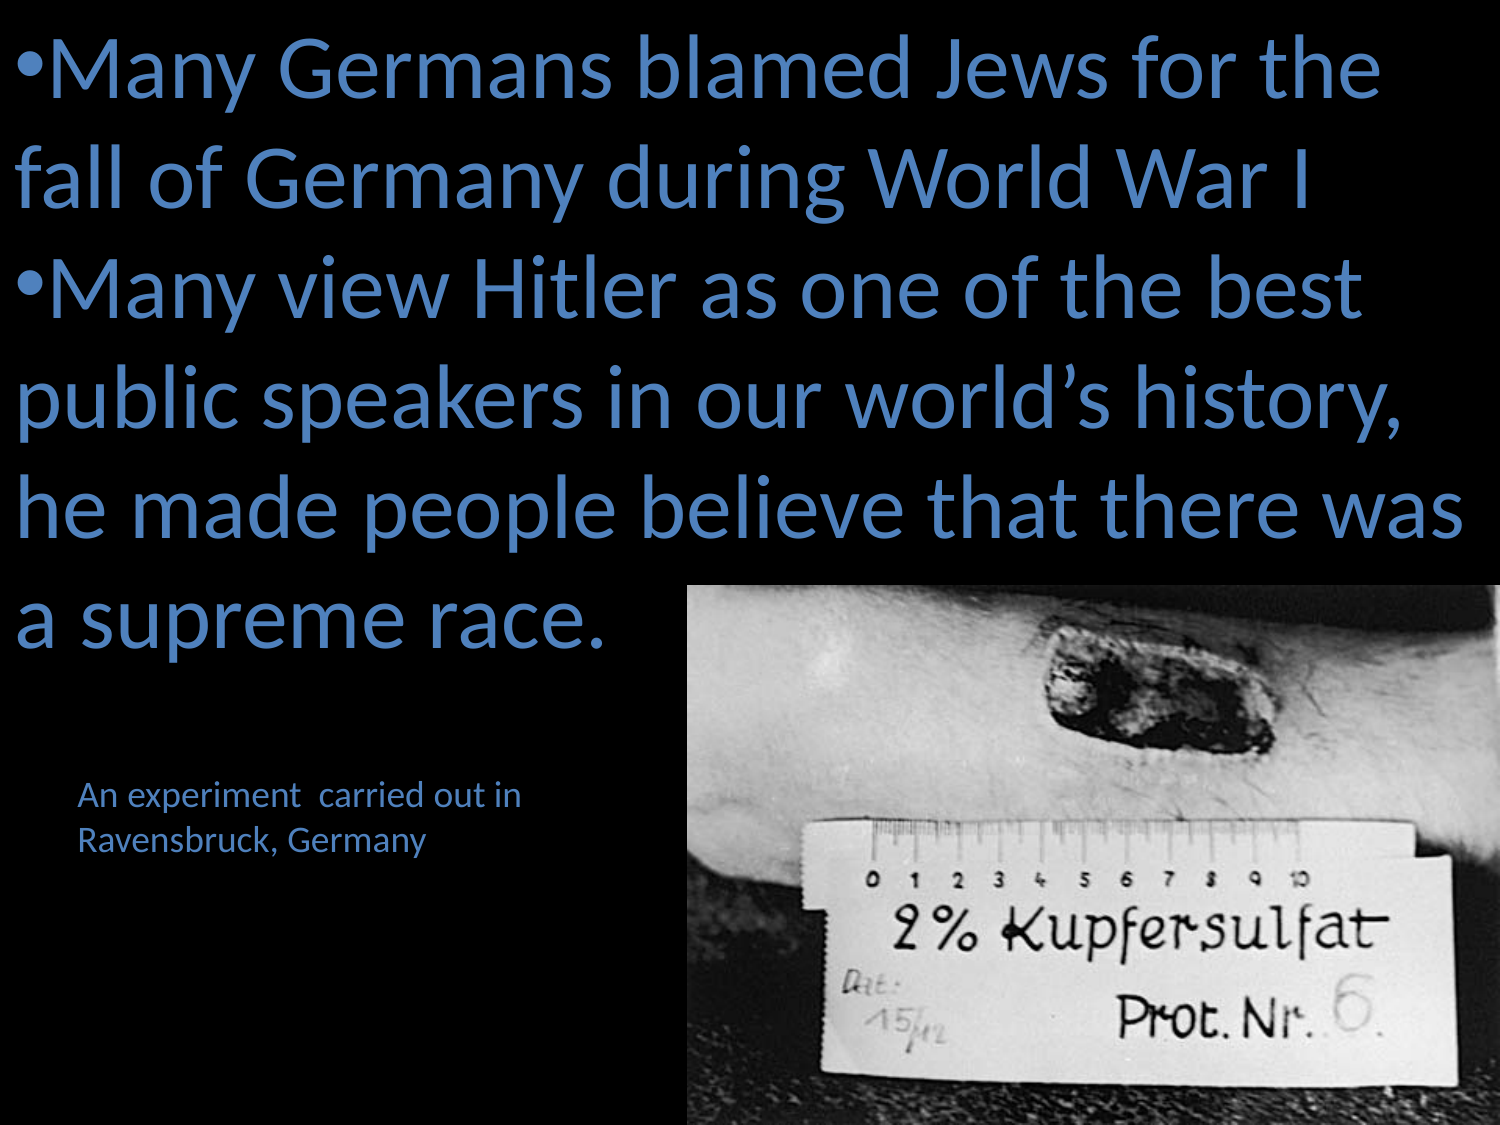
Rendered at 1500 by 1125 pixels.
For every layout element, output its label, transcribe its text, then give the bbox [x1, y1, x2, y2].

text_box An experiment carried out in Ravensbruck, Germany [62, 762, 638, 868]
picture [687, 585, 1500, 1125]
text_box Many Germans blamed Jews for the fall of Germany during World War I Many view Hitler as one of the best public speakers in our world’s history, he made people believe that there was a supreme race. [0, 0, 1500, 675]
